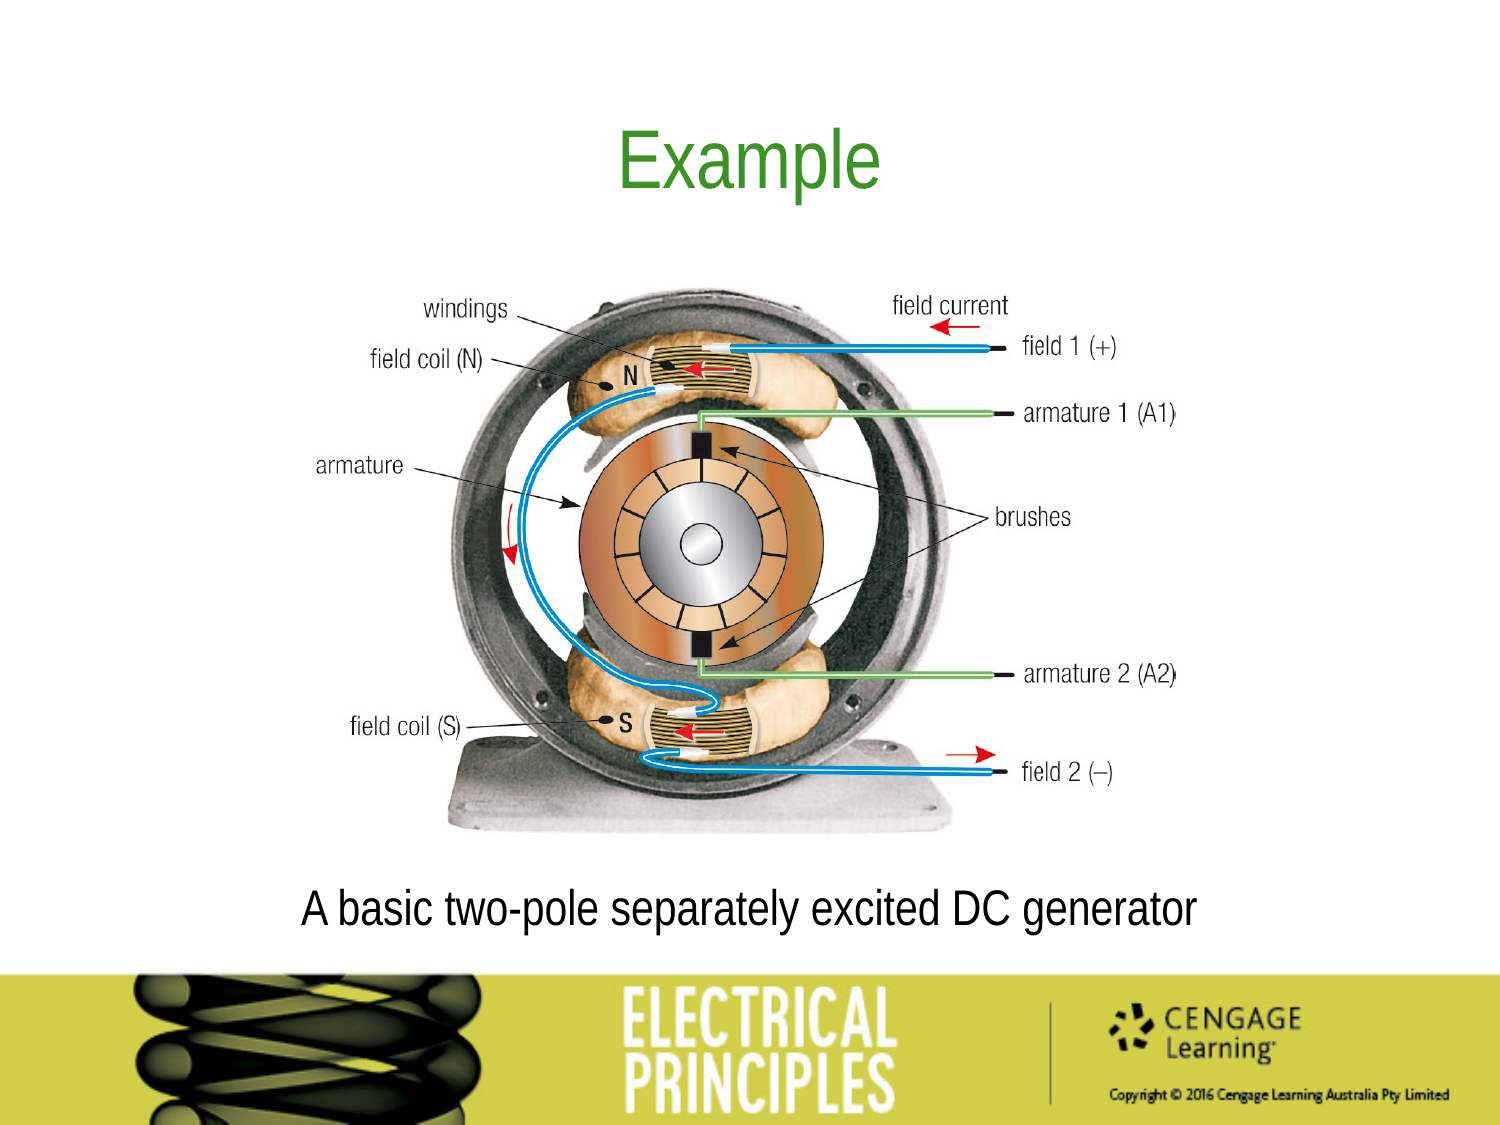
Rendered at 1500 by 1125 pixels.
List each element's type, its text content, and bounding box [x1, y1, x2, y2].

text_box A basic two-pole separately excited DC generator [100, 868, 1400, 943]
title Example [0, 0, 1500, 207]
picture [0, 207, 1500, 1125]
